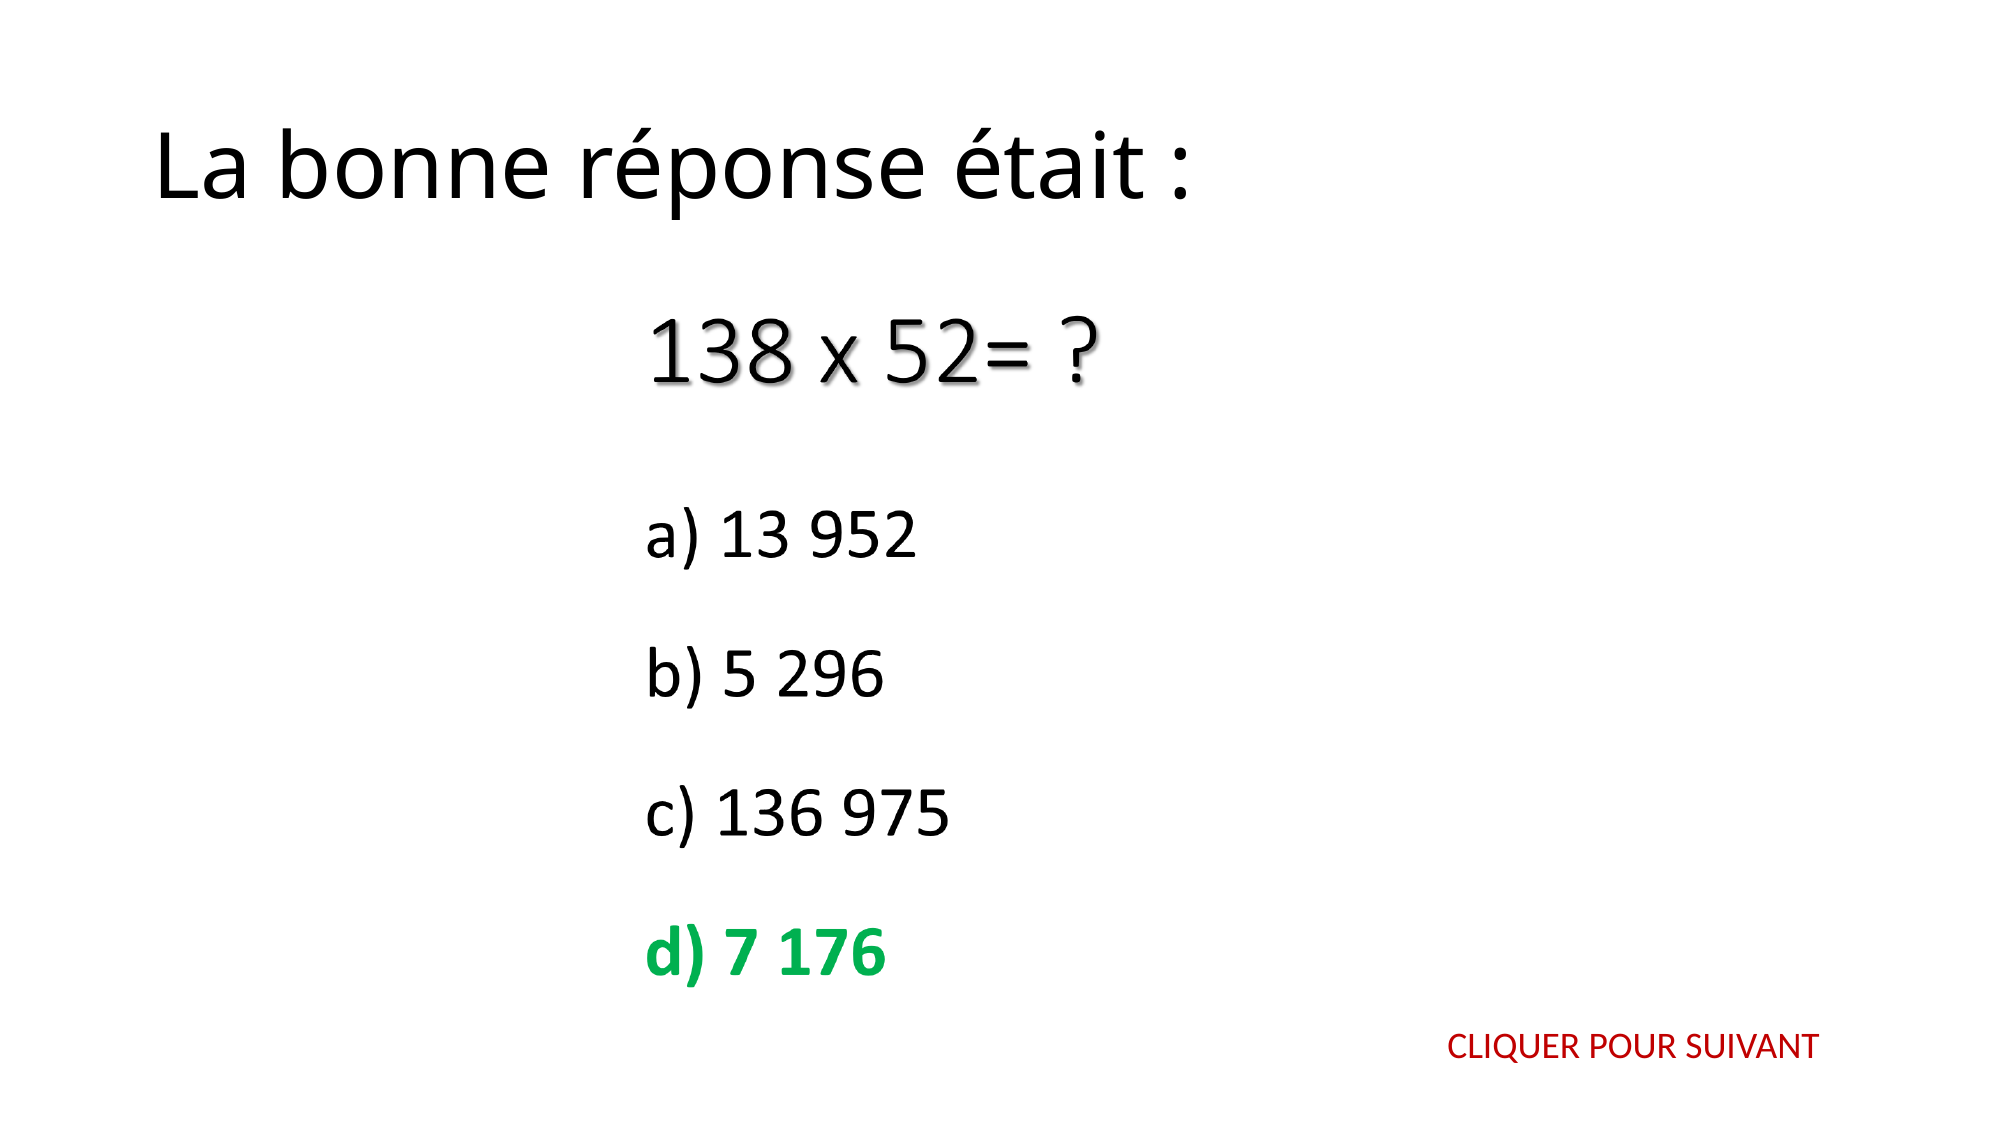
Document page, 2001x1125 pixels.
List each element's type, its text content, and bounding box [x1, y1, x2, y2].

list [628, 299, 1372, 1014]
title La bonne réponse était : [137, 59, 1863, 278]
text_box CLIQUER POUR SUIVANT [1432, 1013, 1990, 1073]
